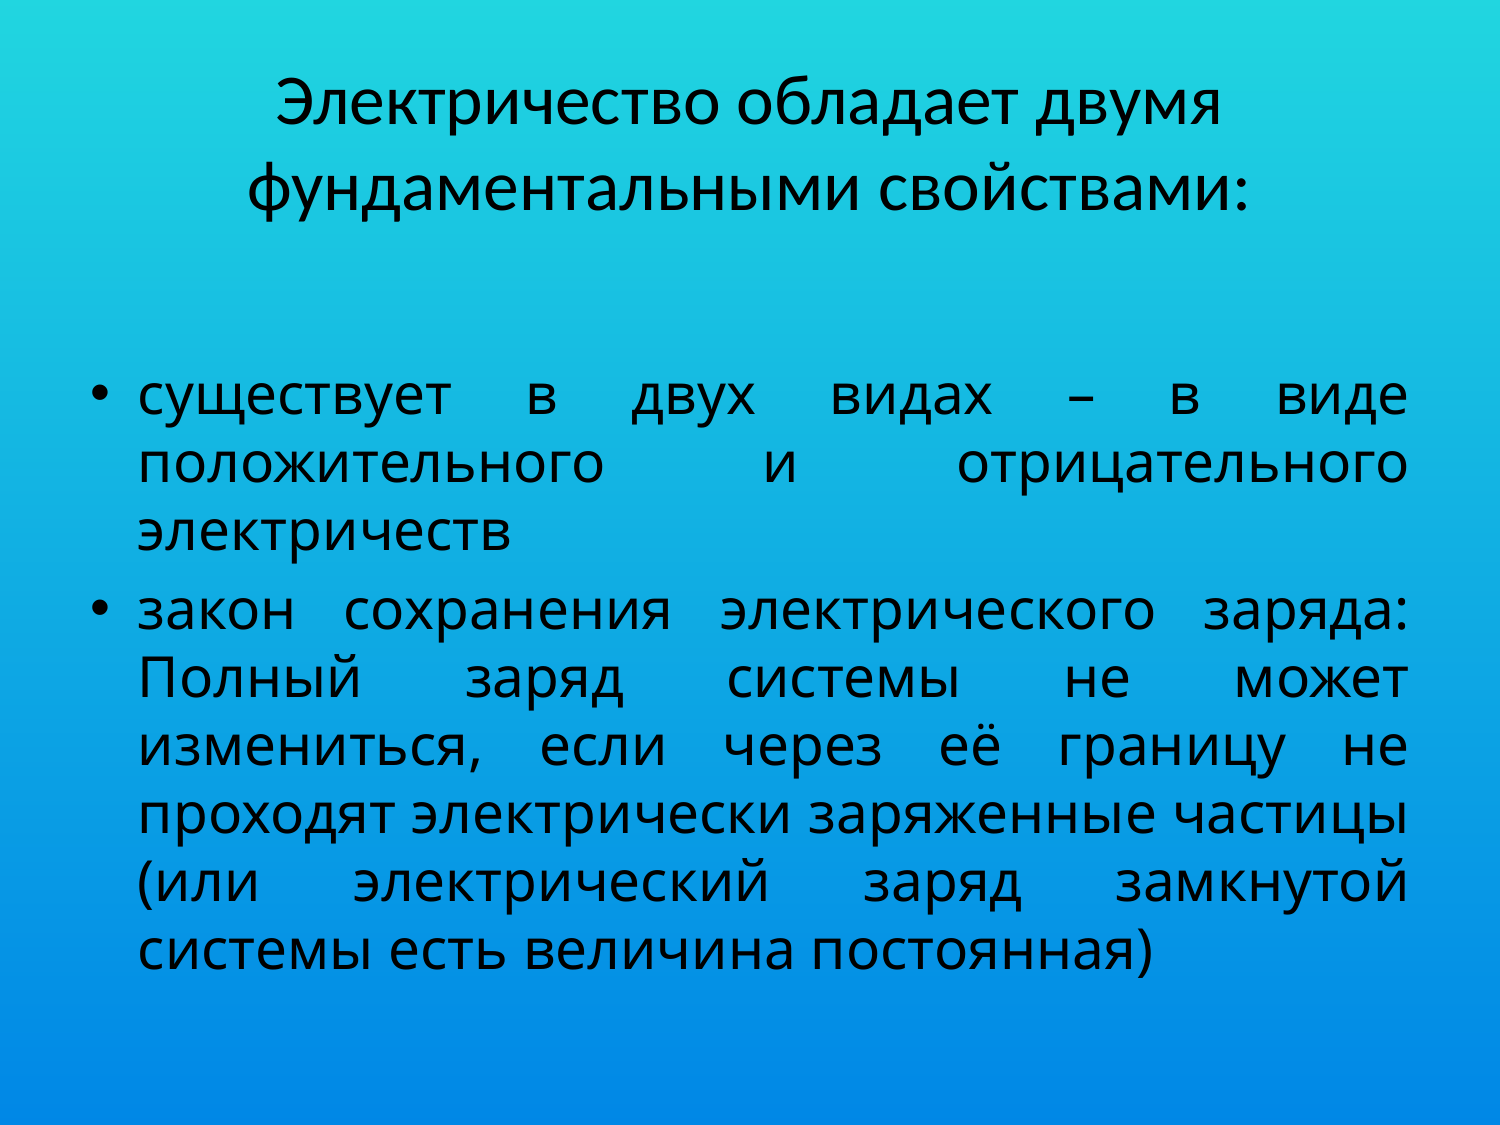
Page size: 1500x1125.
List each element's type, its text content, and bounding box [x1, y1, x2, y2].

title Электричество обладает двумя фундаментальными свойствами: [75, 45, 1425, 233]
list существует в двух видах – в виде положительного и отрицательного электричеств закон сохранения электрического заряда: Полный заряд системы не может измениться, если через её границу не проходят электрически заряженные частицы (или электрический заряд замкнутой системы есть величина постоянная) [75, 350, 1425, 1005]
